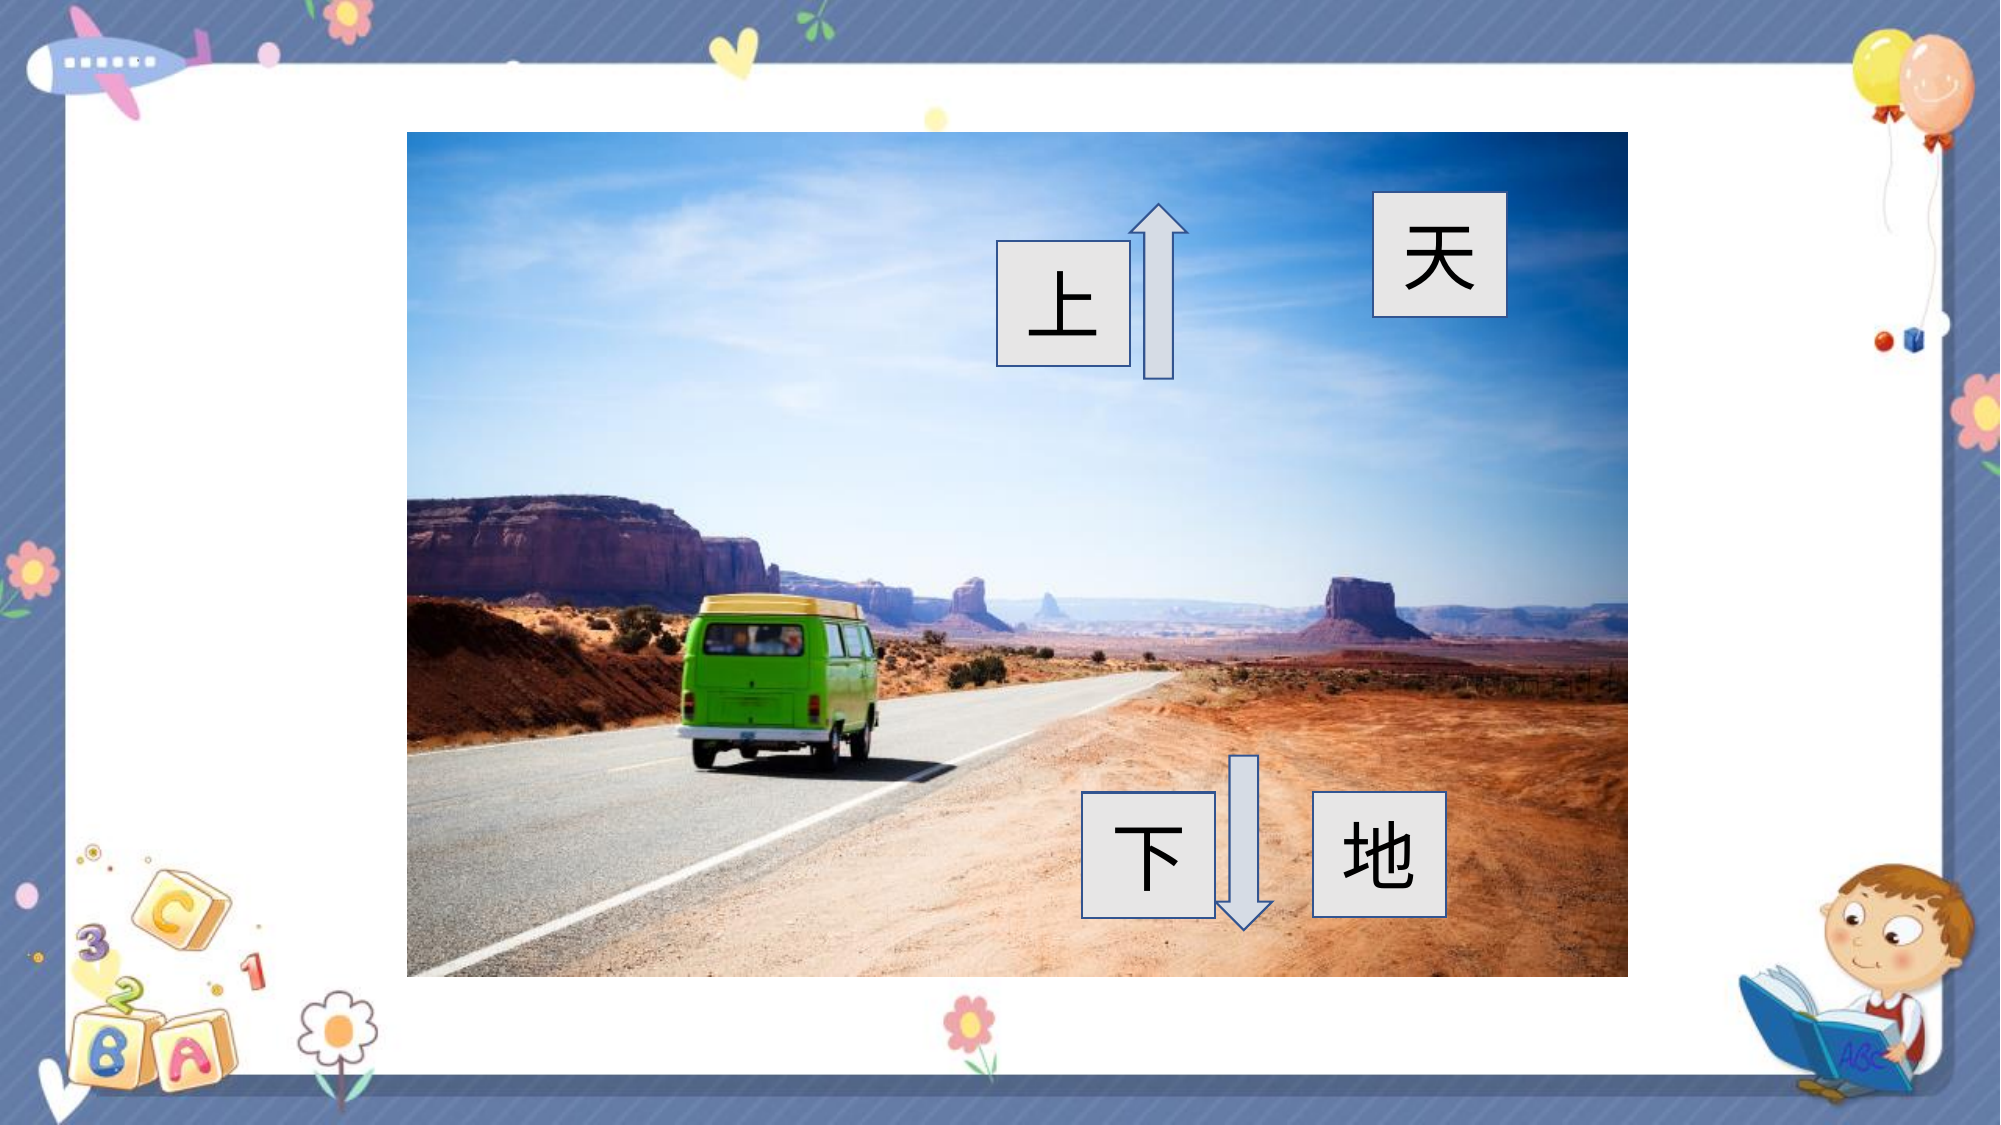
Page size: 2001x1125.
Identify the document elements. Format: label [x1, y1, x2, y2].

picture [0, 0, 2000, 1125]
text_box [996, 204, 1187, 379]
text_box [1081, 755, 1273, 930]
